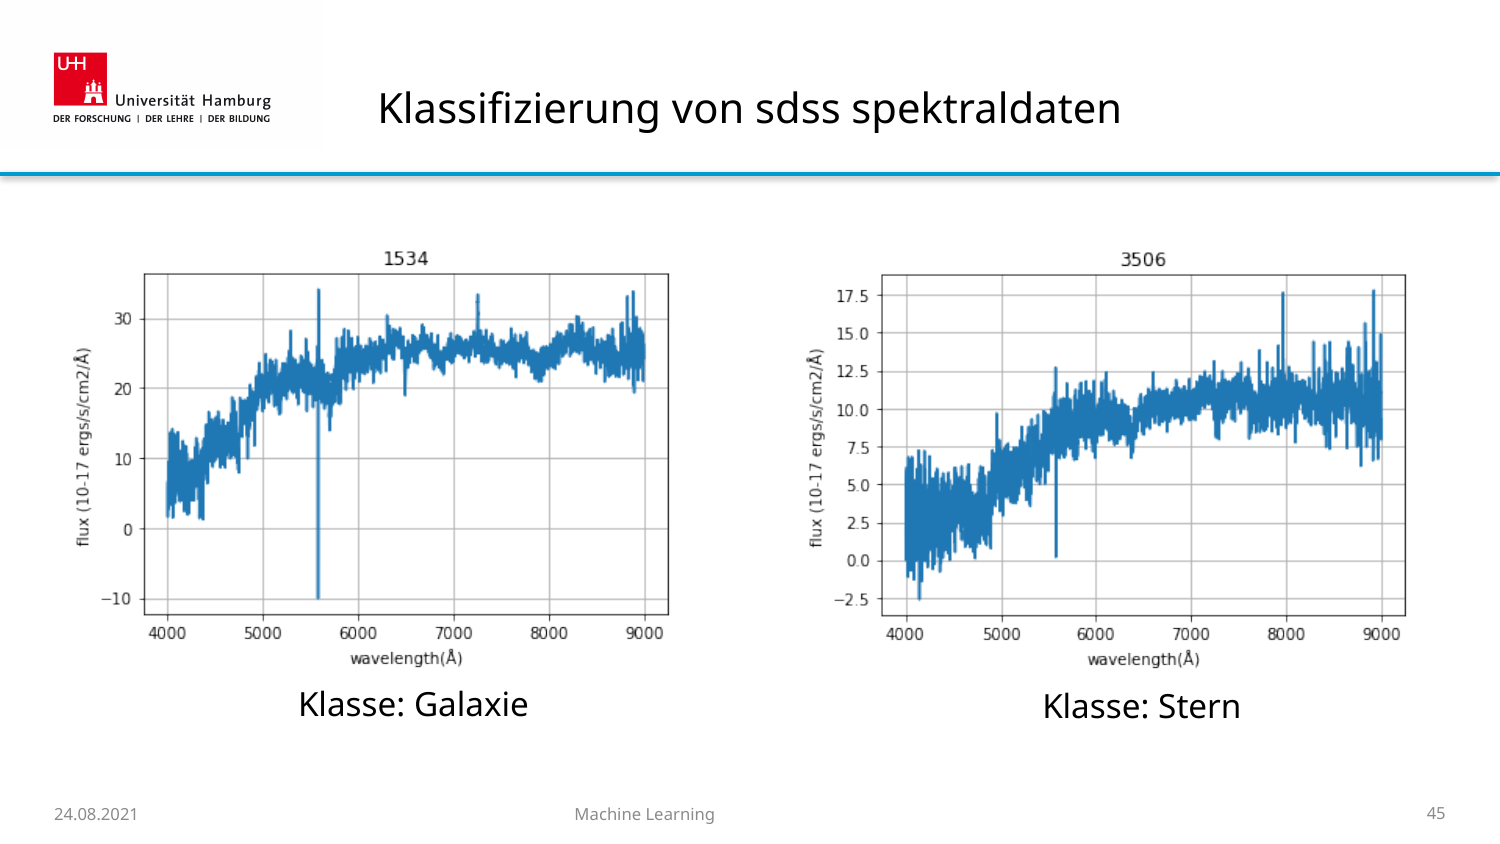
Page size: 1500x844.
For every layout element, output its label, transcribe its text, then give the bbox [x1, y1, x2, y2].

title Klassifizierung von sdss spektraldaten [275, 91, 1225, 122]
text_box Klasse: Stern [1027, 685, 1257, 733]
text_box Klasse: Galaxie [283, 685, 545, 731]
picture [64, 239, 680, 678]
picture [1, 0, 323, 149]
footer Machine Learning [273, 788, 1016, 833]
picture [796, 239, 1417, 678]
slide_number 45 [1361, 788, 1446, 833]
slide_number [54, 788, 210, 833]
